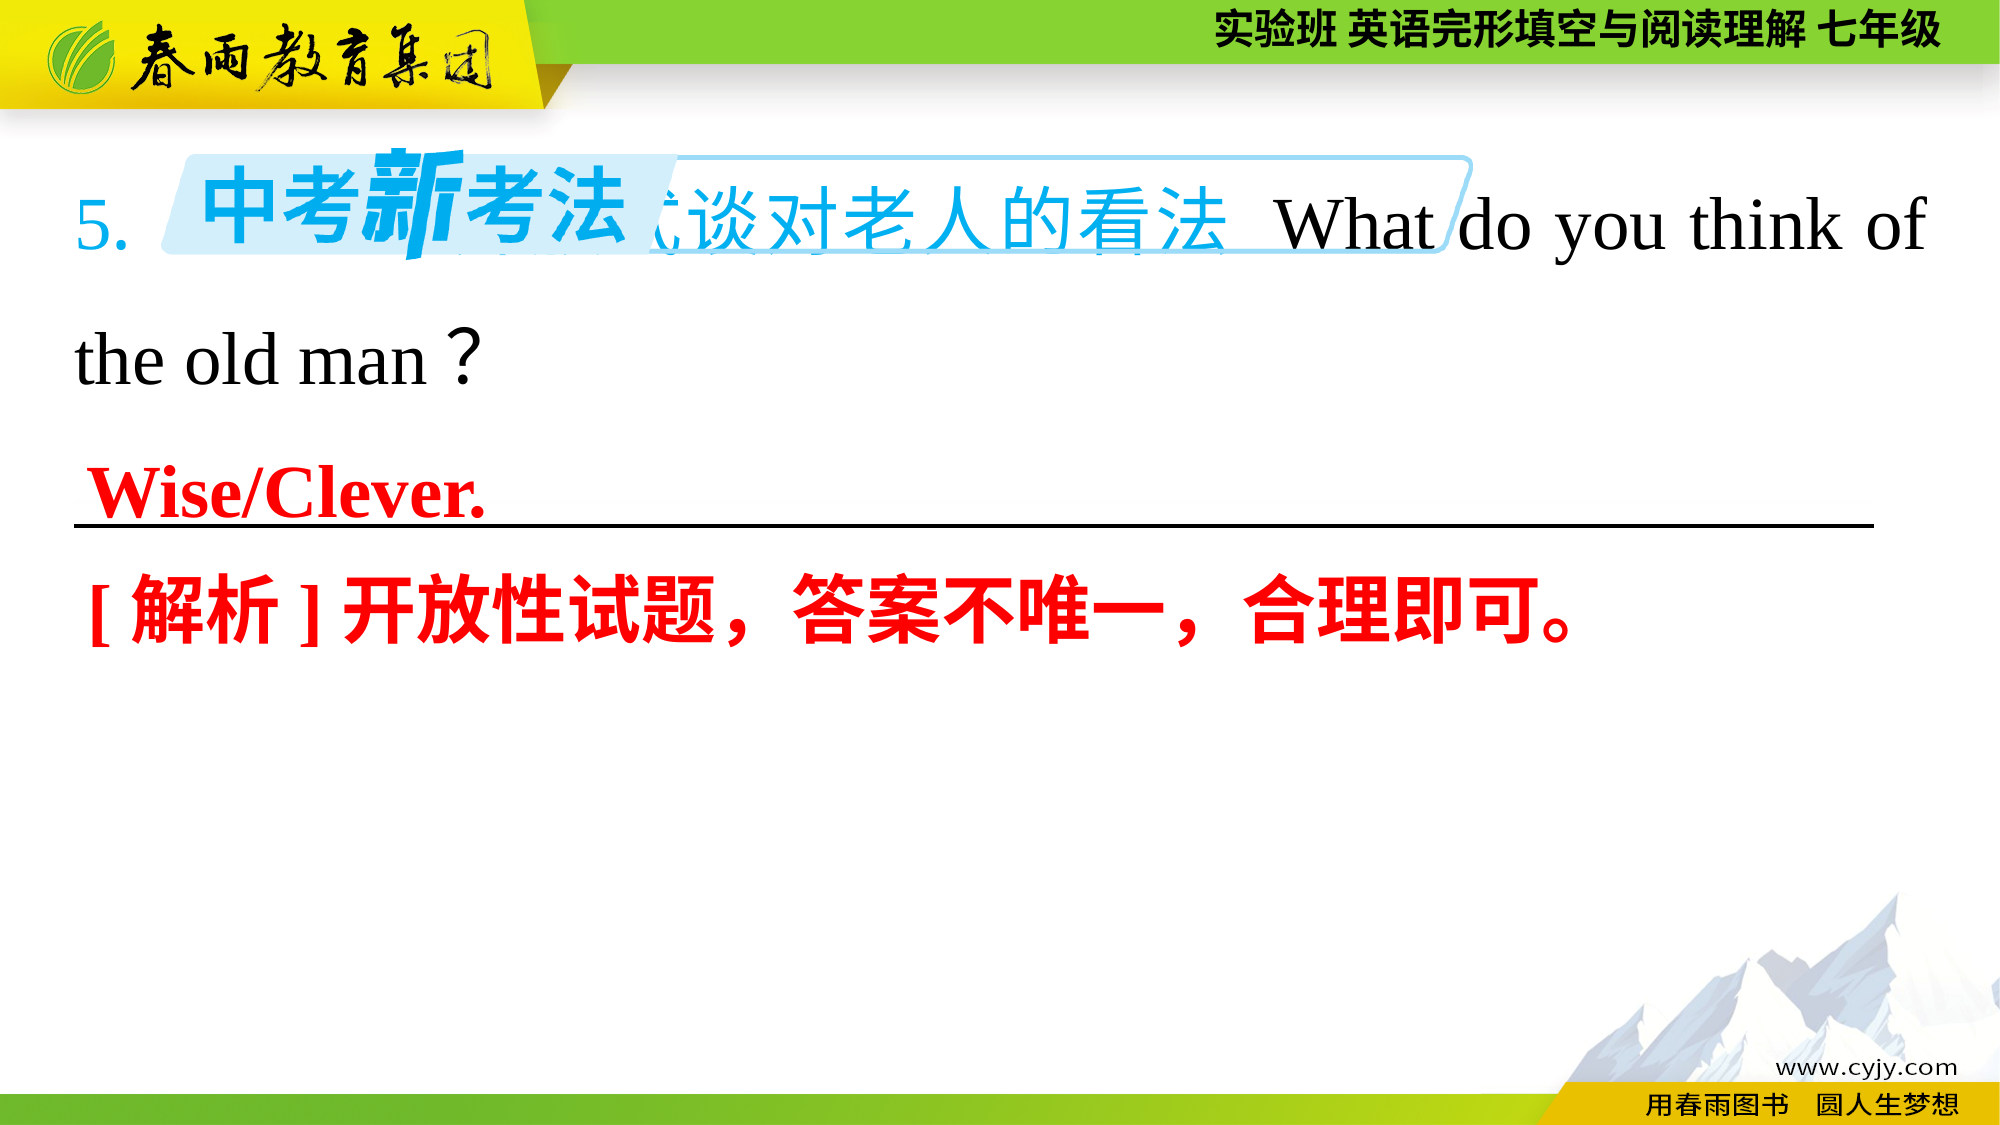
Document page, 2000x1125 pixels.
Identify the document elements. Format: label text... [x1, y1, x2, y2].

list 5. 开放式谈对老人的看法 What do you think of the old man？ ———————————————————————— [59, 122, 1944, 547]
text_box [解析]开放性试题，答案不唯一，合理即可。 [72, 510, 1898, 660]
picture [0, 0, 2000, 1125]
text_box Wise/Clever. [71, 390, 1899, 541]
